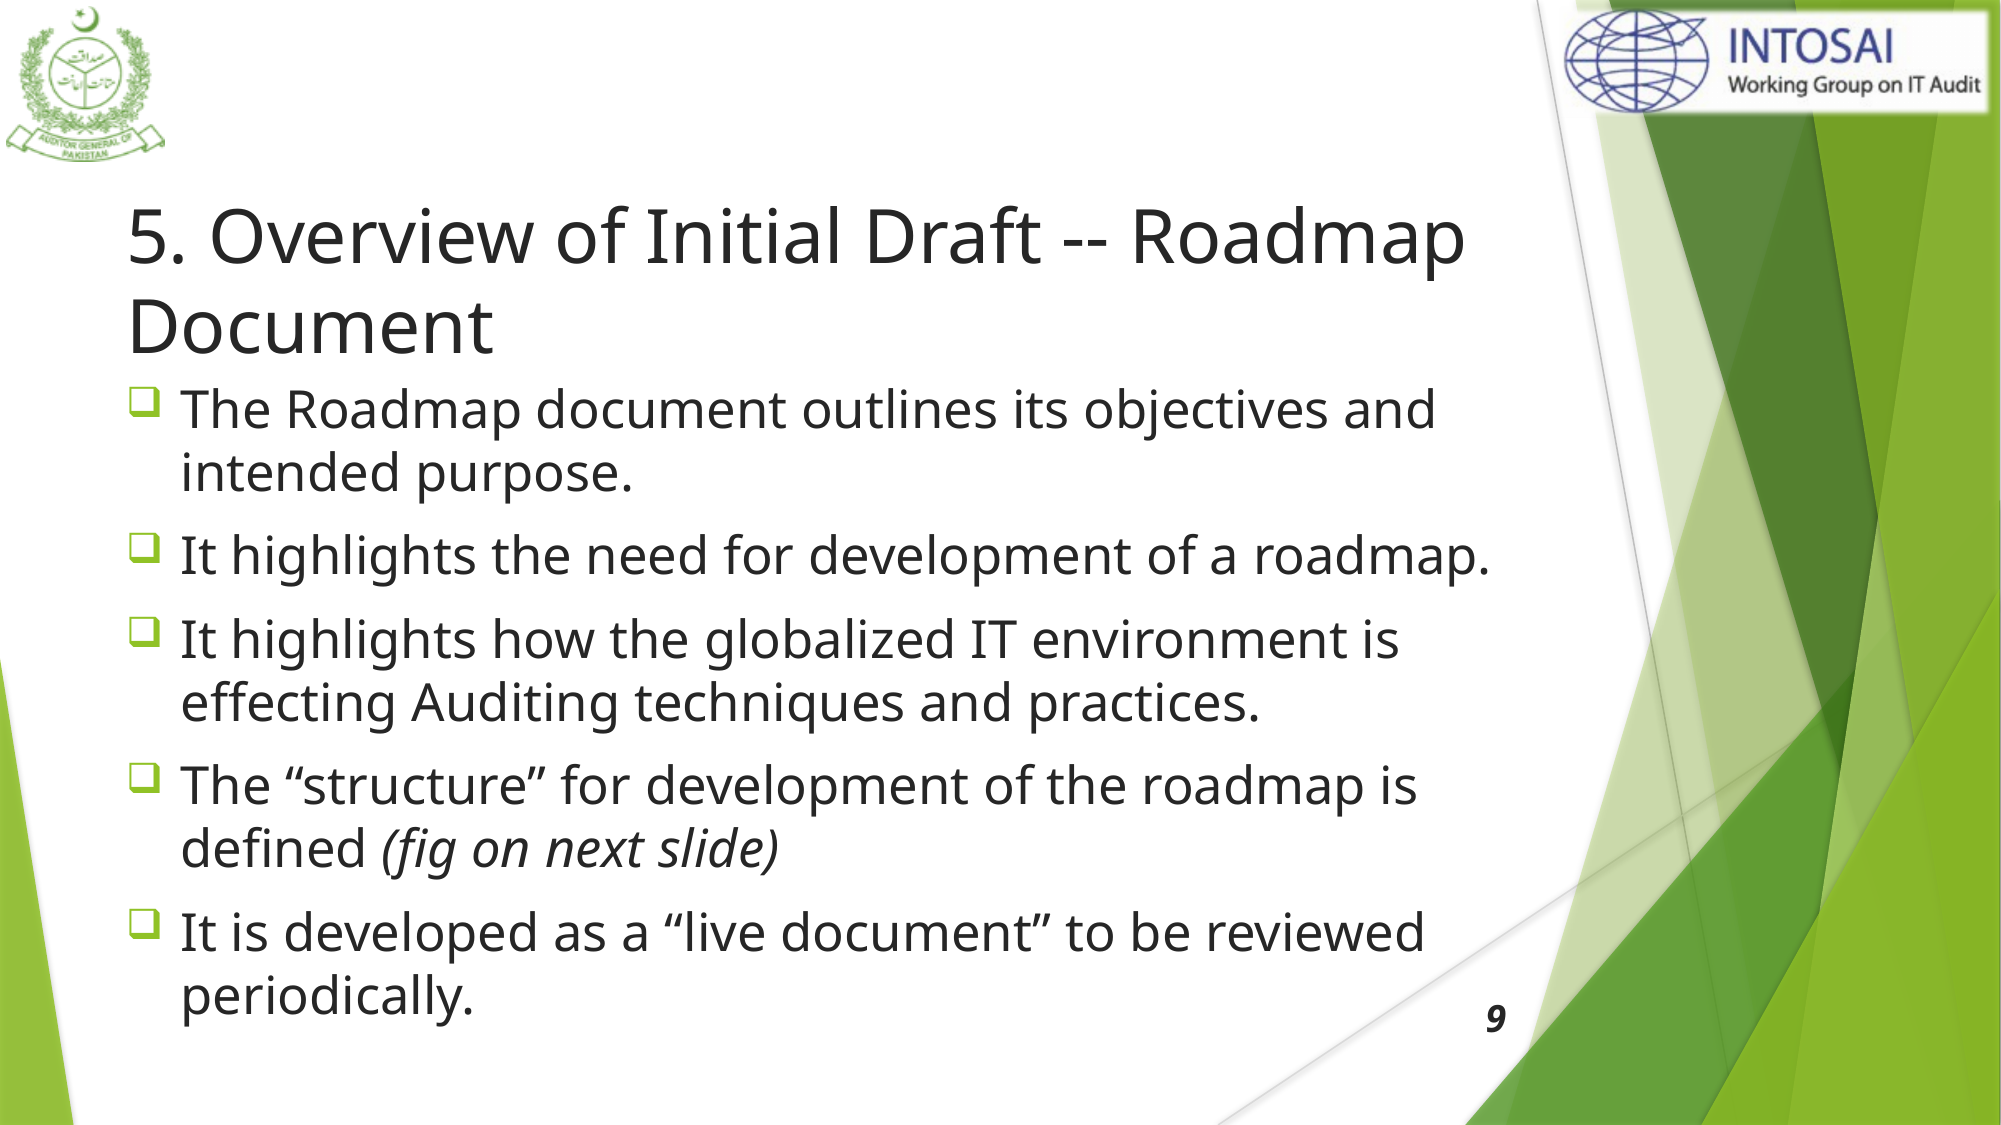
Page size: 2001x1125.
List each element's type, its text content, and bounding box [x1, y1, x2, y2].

picture [1567, 13, 1985, 111]
title 5. Overview of Initial Draft -- Roadmap Document [111, 180, 1522, 368]
list The Roadmap document outlines its objectives and intended purpose. It highlights the need for development of a roadmap. It highlights how the globalized IT environment is effecting Auditing techniques and practices. The “structure” for development of the roadmap is defined (fig on next slide) It is developed as a “live document” to be reviewed periodically. [111, 368, 1522, 1051]
slide_number 9 [1409, 991, 1522, 1051]
